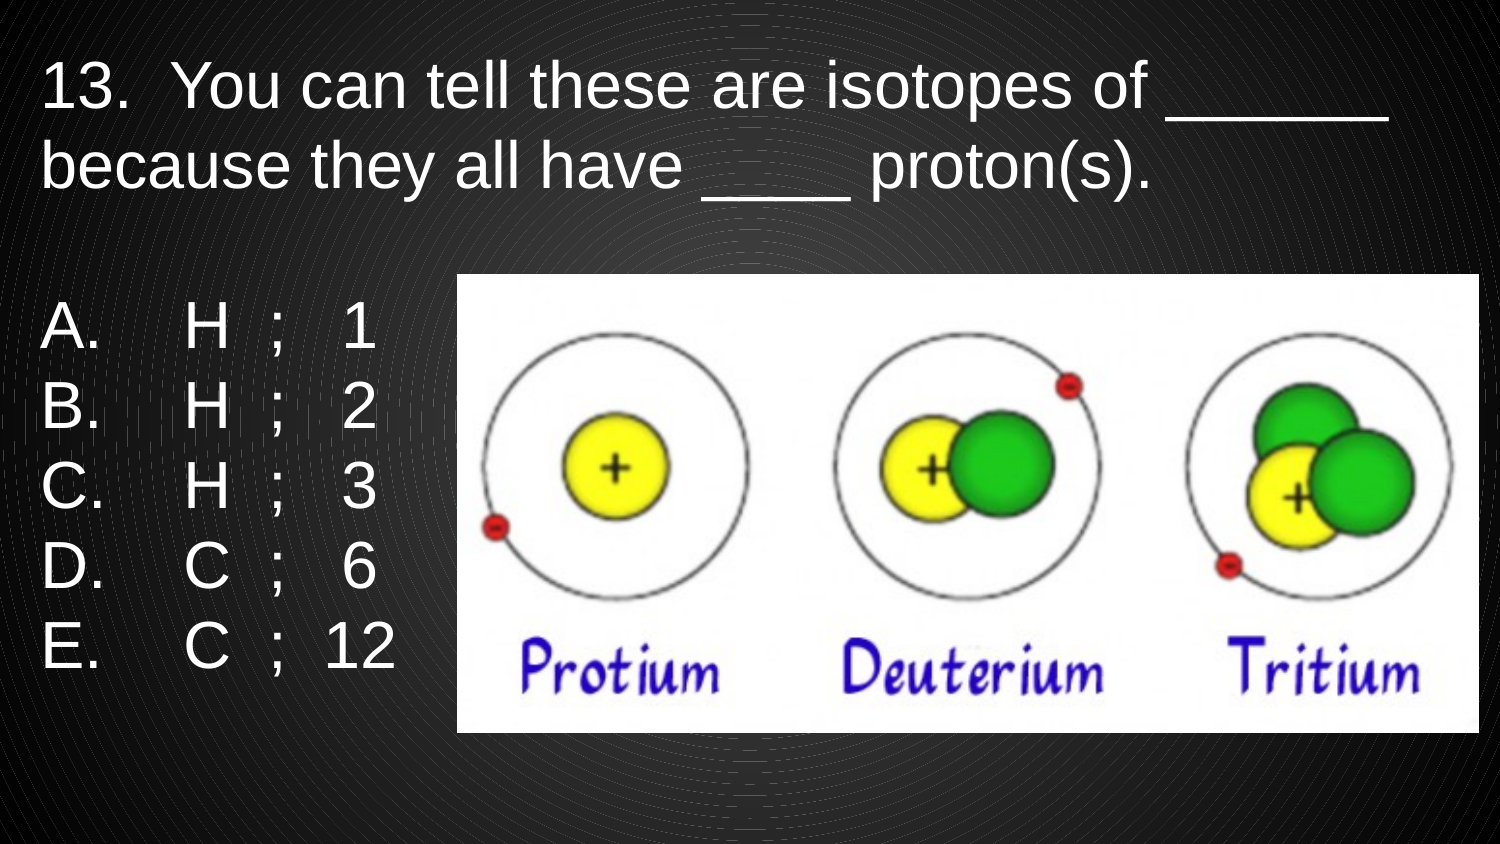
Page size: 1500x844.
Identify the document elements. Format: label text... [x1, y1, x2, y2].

list 13. You can tell these are isotopes of ______ because they all have ____ proton(s). H ; 1 H ; 2 H ; 3 C ; 6 C ; 12 [19, 27, 1454, 701]
picture [457, 274, 1479, 733]
